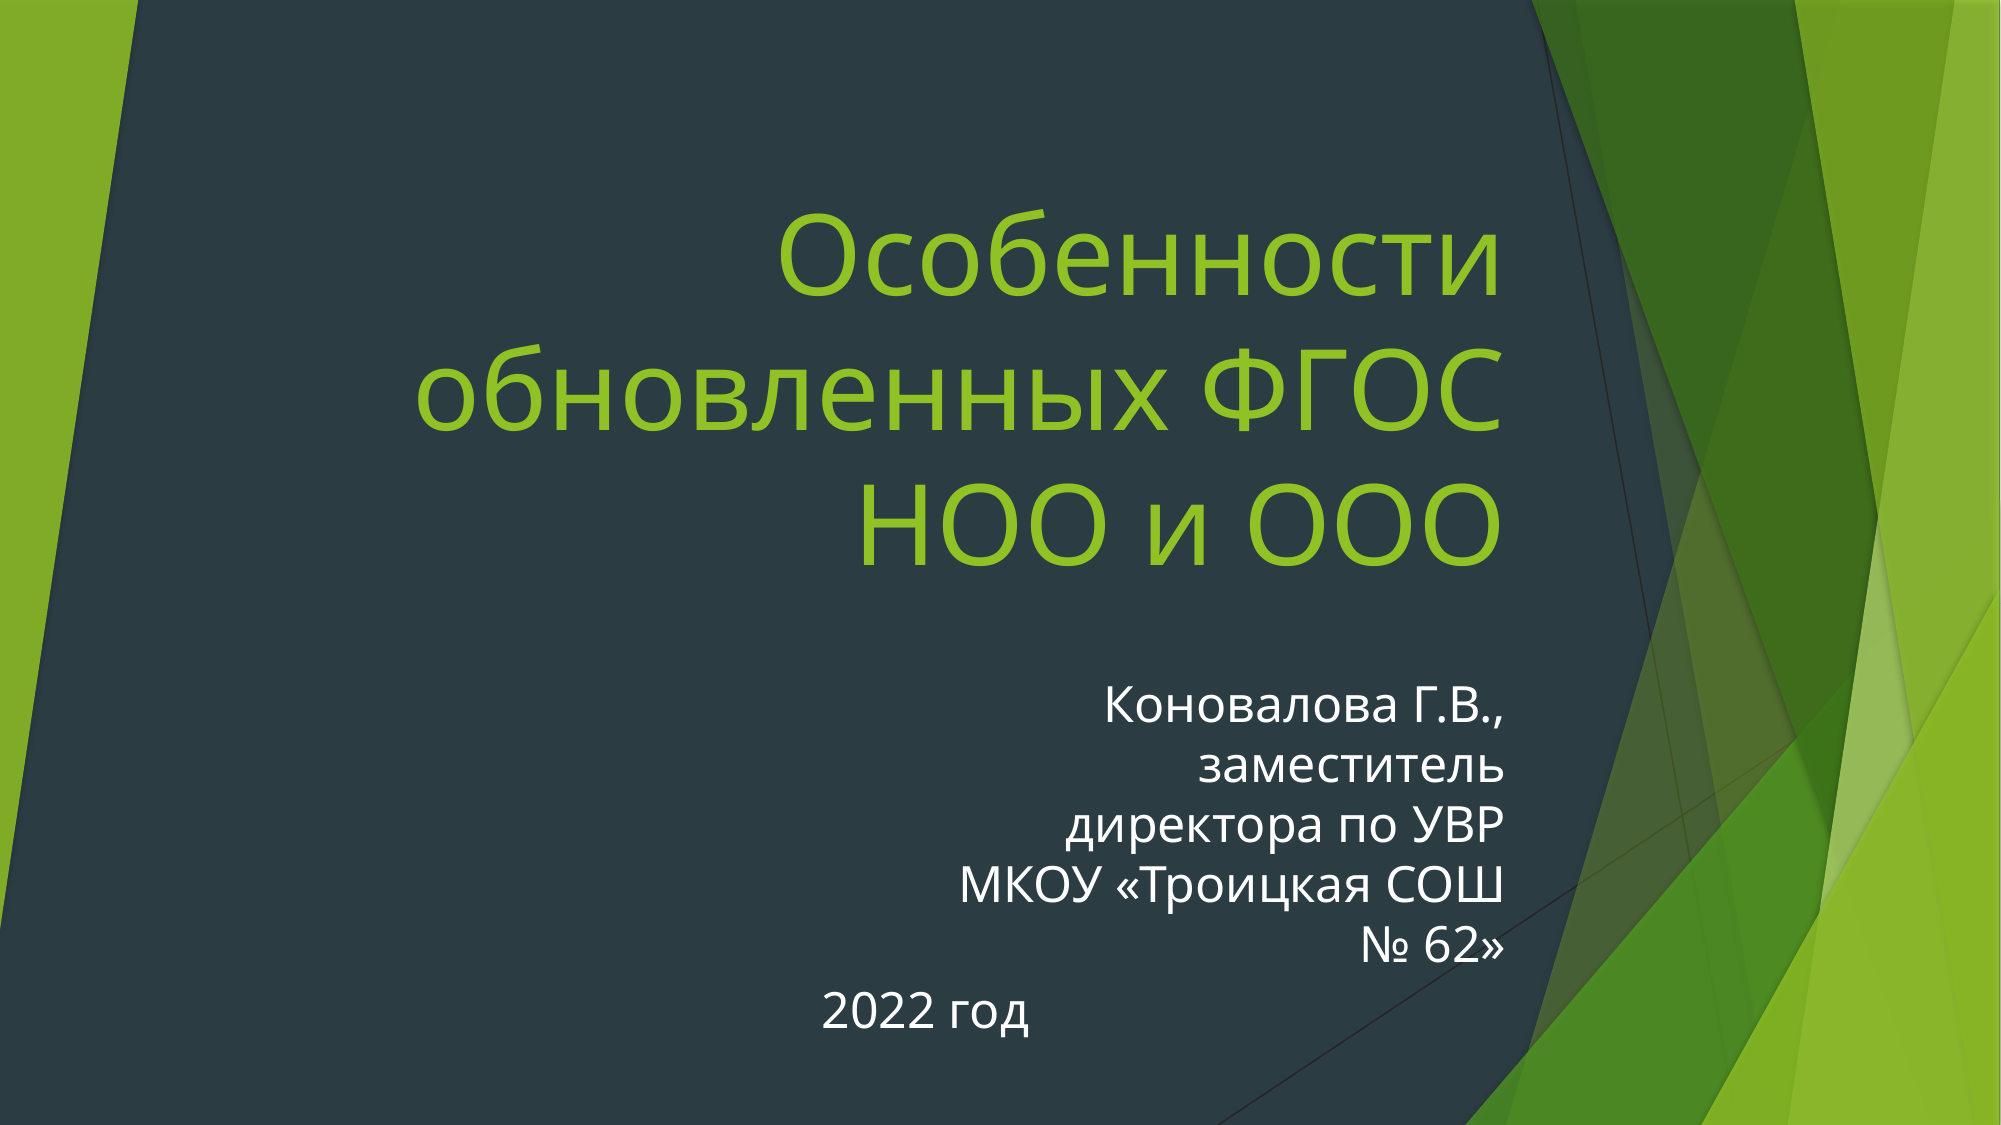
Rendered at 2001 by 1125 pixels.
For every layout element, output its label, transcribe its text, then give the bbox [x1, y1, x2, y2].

text_box 2022 год [627, 971, 1224, 1115]
subtitle Коновалова Г.В., заместитель директора по УВР МКОУ «Троицкая СОШ № 62» [925, 664, 1522, 845]
title Особенности обновленных ФГОС НОО и ООО [247, 325, 1522, 596]
